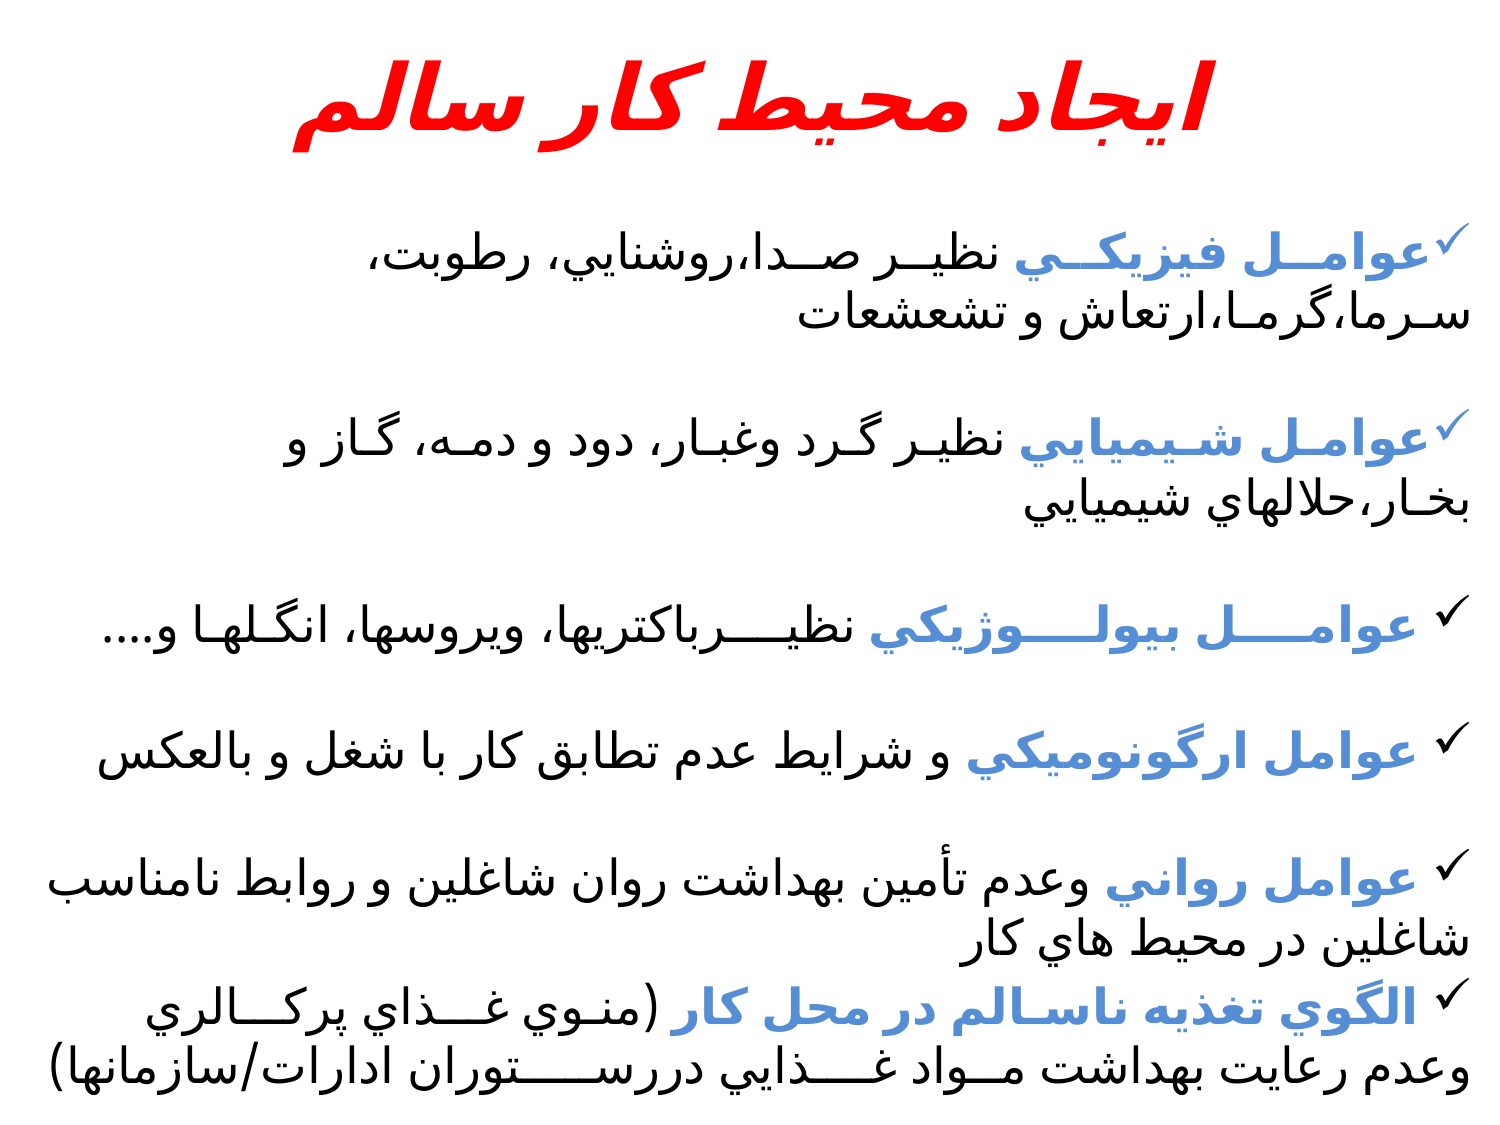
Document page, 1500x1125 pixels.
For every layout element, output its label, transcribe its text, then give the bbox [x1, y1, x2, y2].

list عوامــل فيزيكــي نظيــر صــدا،روشنايي، رطوبت، سـرما،گرمـا،ارتعاش و تشعشعات عوامـل شـيميايي نظيـر گـرد وغبـار، دود و دمـه، گـاز و بخـار،حلالهاي شيميايي عوامــــل بيولــــوژيكي نظيــــرباكتريها، ويروسها، انگـلهـا و.... عوامل ارگونوميكي و شرايط عدم تطابق كار با شغل و بالعكس عوامل رواني وعدم تأمين بهداشت روان شاغلين و روابط نامناسب شاغلين در محيط هاي كار الگوي تغذيه ناسـالم در محل كار (منـوي غـــذاي پركـــالري وعدم رعايت بهداشت مــواد غــــذايي دررســـــتوران ادارات/سازمانها) [24, 212, 1488, 1113]
title ايجاد محيط كار سالم [75, 24, 1425, 163]
